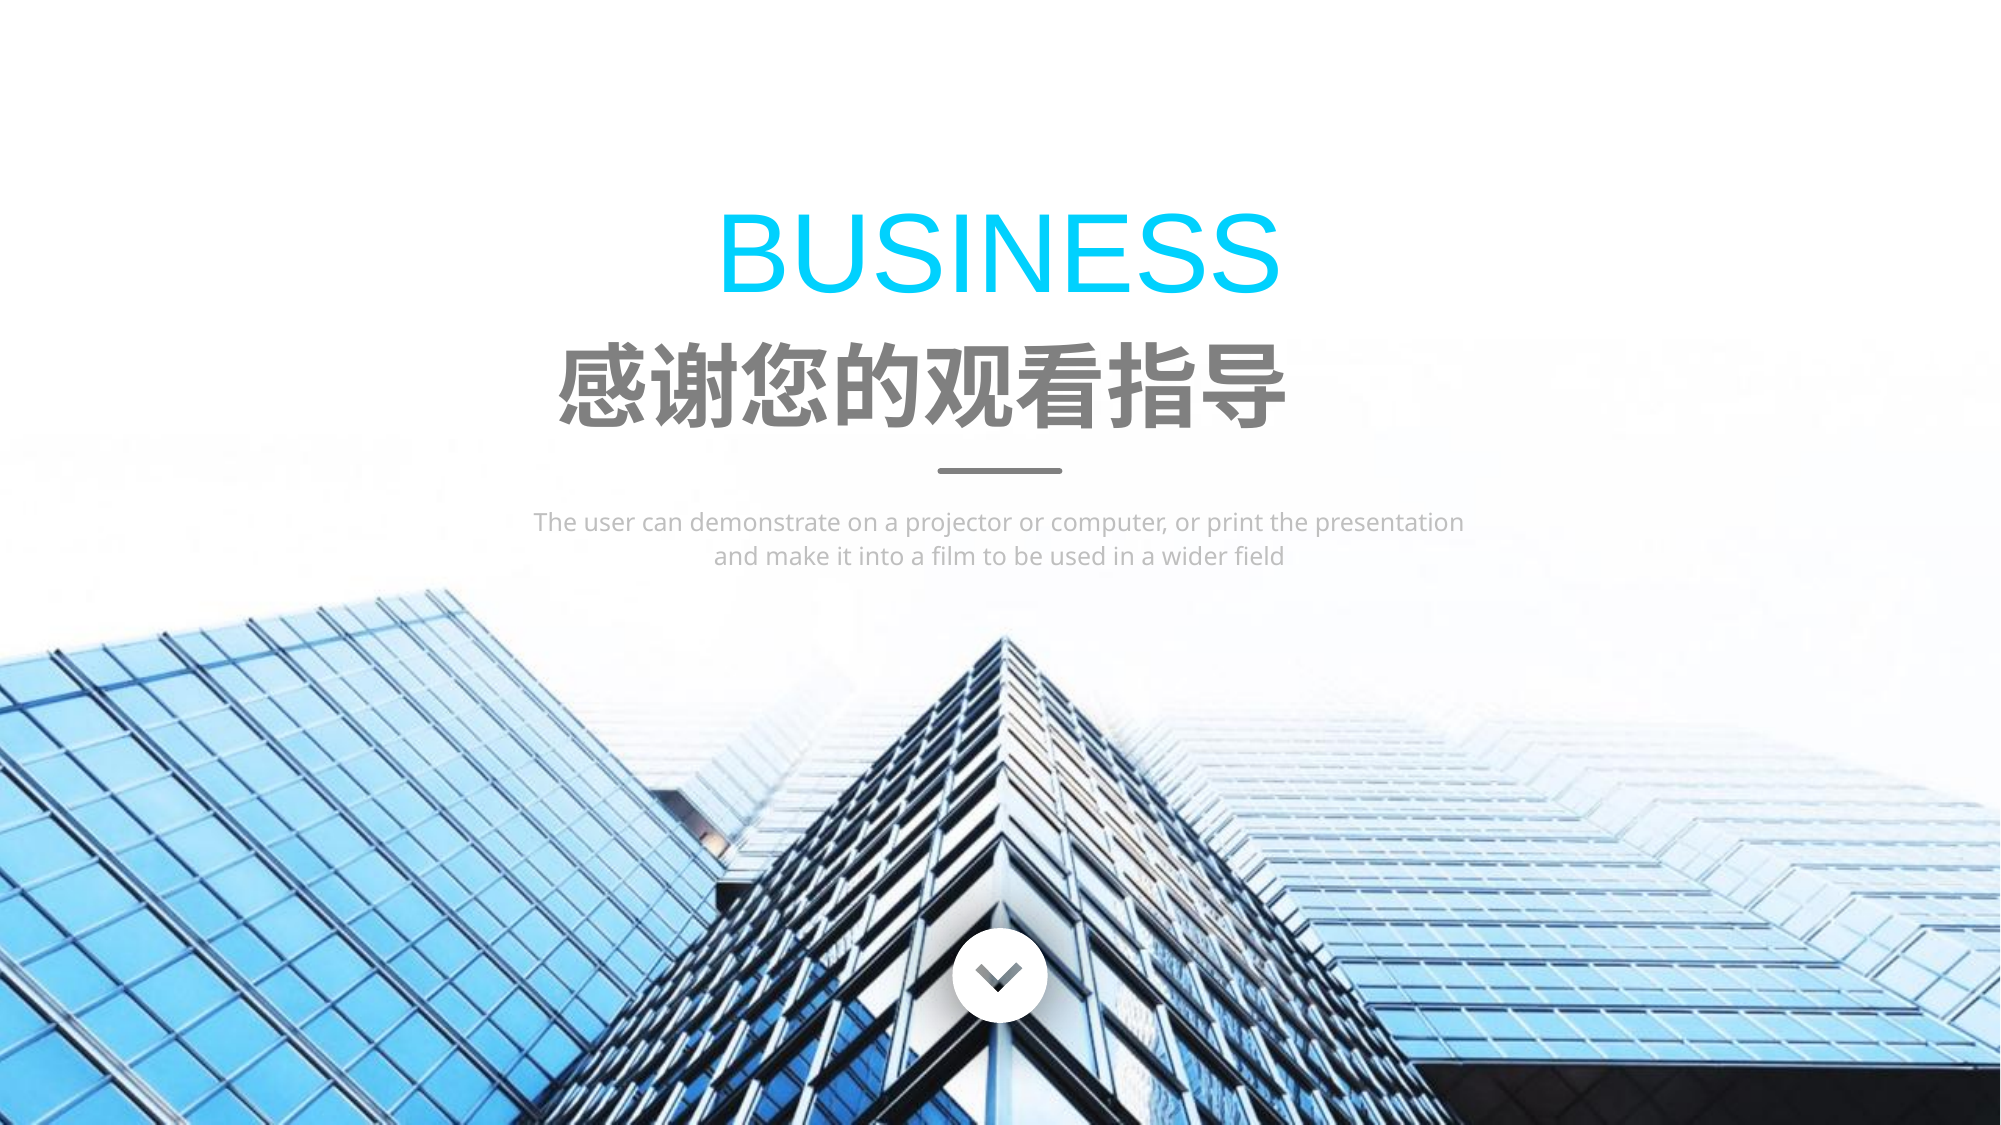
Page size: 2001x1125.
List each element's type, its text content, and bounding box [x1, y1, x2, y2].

text_box The user can demonstrate on a projector or computer, or print the presentation and make it into a film to be used in a wider field [507, 495, 1493, 578]
text_box [951, 927, 1049, 1024]
picture [0, 252, 2001, 1125]
text_box 感谢您的观看指导 [541, 323, 1459, 446]
text_box BUSINESS [507, 172, 1493, 323]
